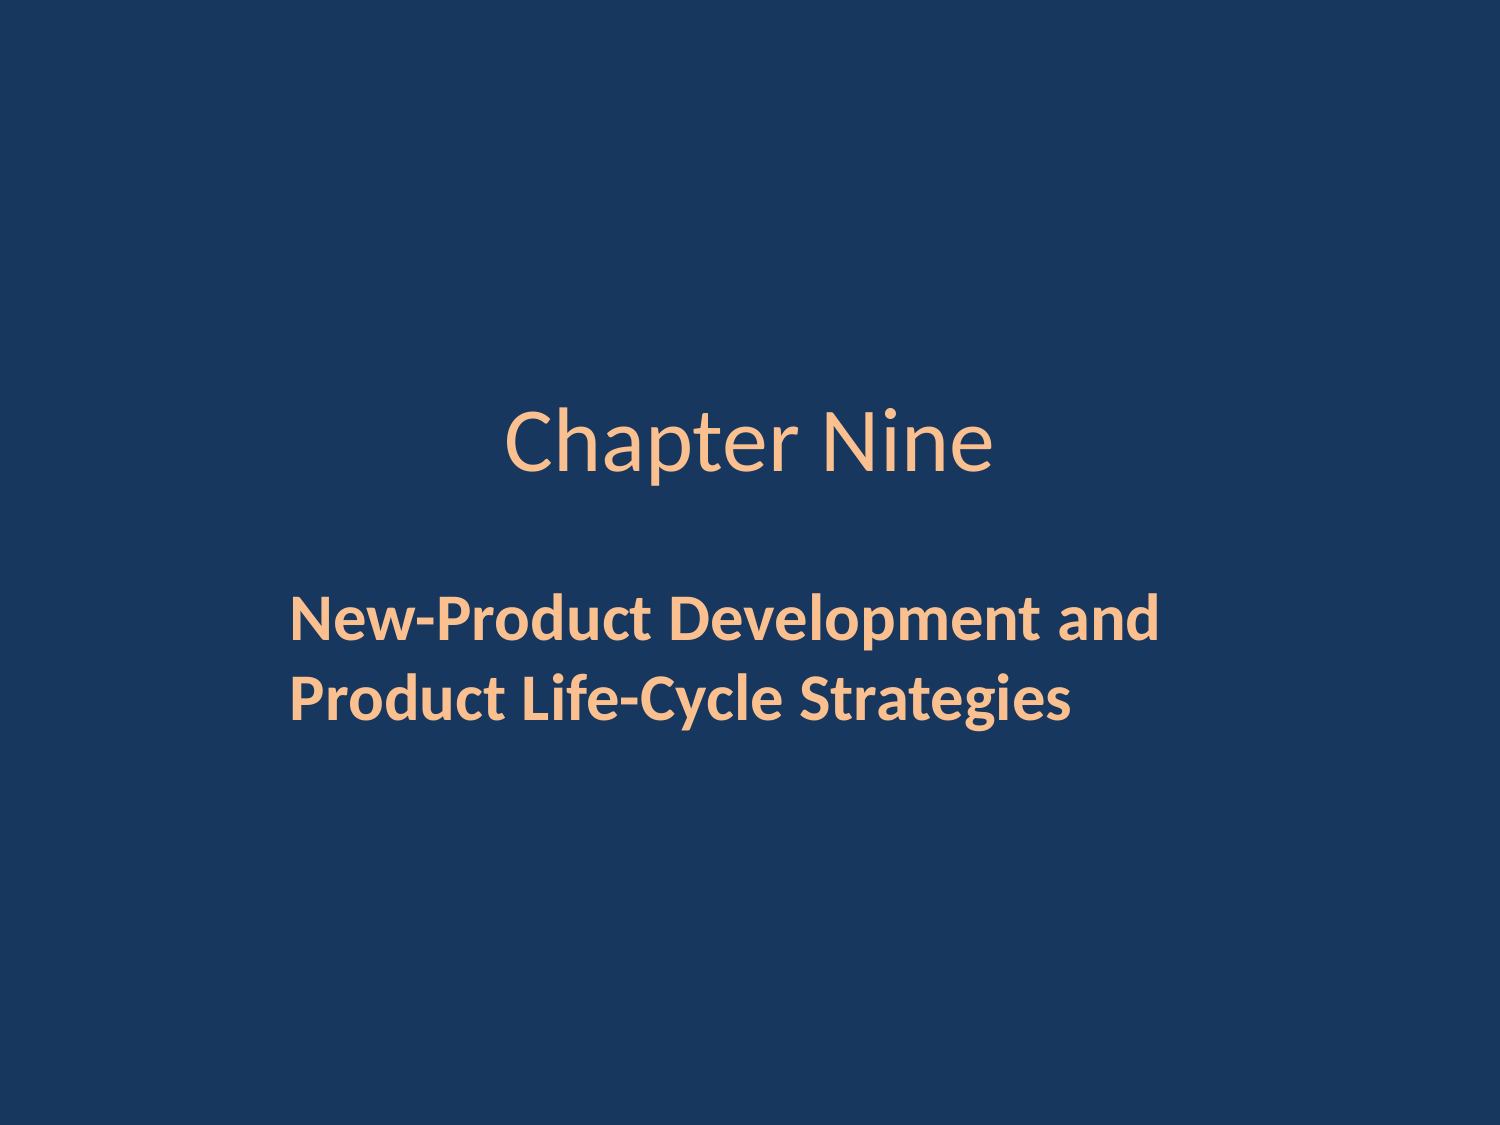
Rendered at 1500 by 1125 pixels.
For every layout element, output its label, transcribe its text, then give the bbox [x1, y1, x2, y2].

text_box Chapter Nine [0, 262, 1500, 504]
text_box New-Product Development and Product Life-Cycle Strategies [275, 566, 1213, 854]
